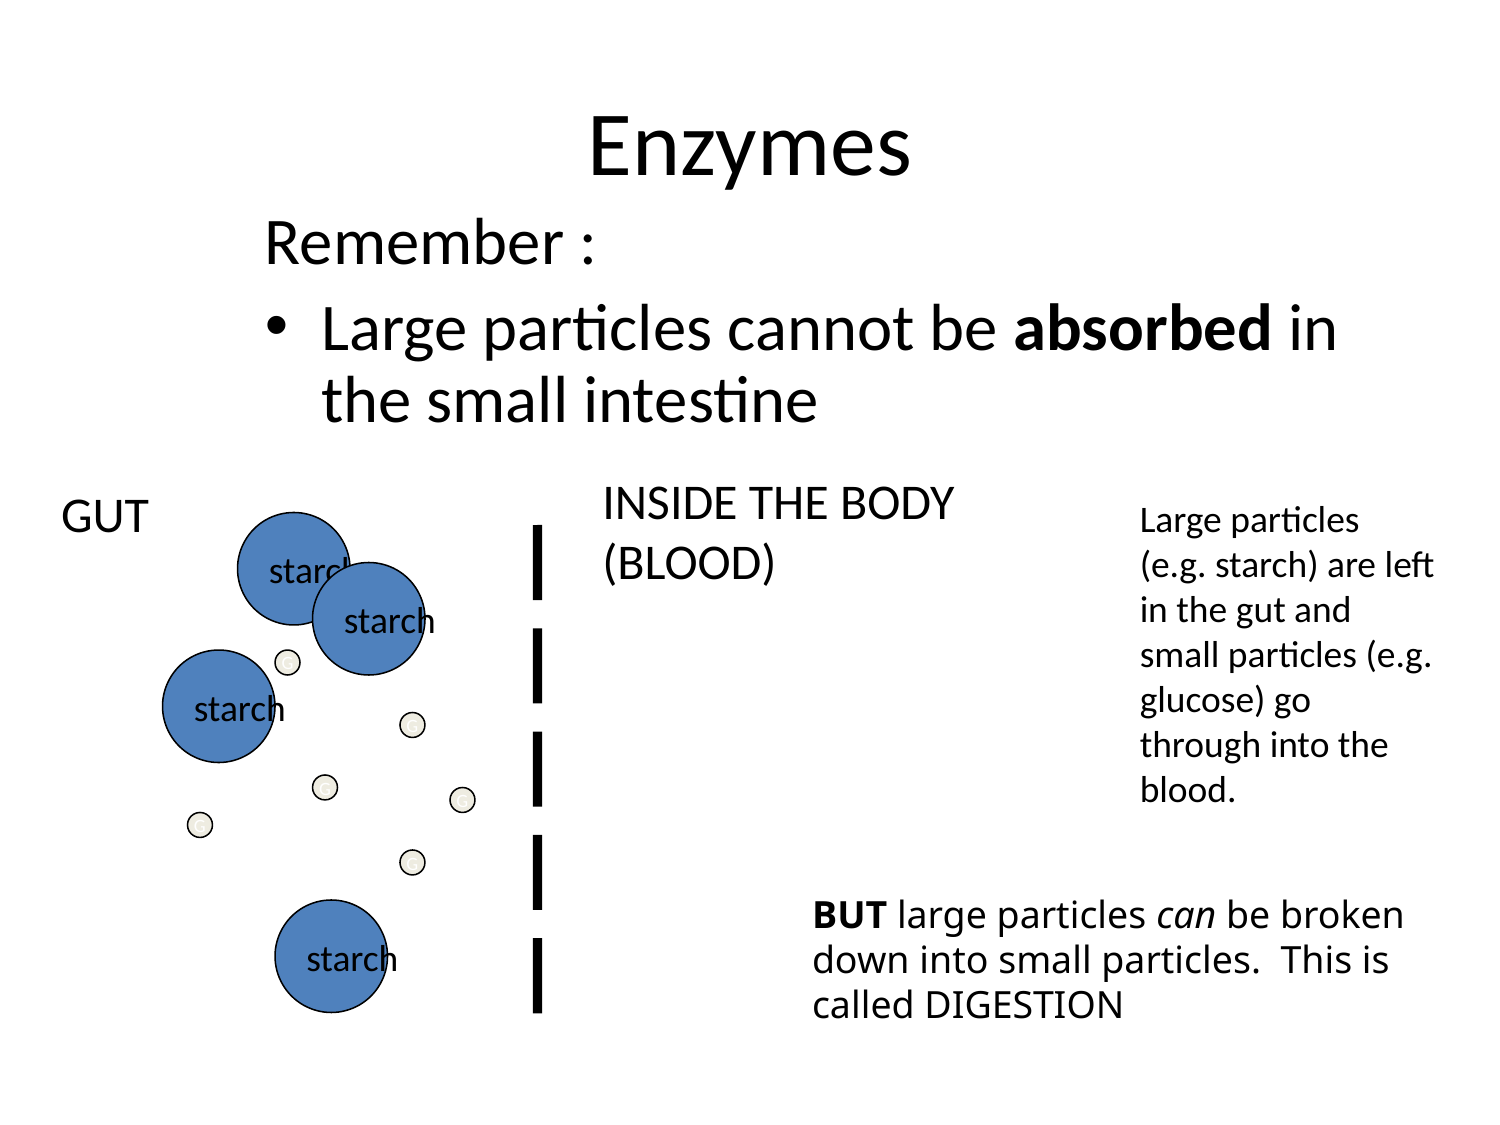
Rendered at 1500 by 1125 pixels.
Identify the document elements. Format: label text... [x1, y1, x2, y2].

text_box starch [275, 900, 388, 1013]
text_box G [450, 787, 475, 813]
title Enzymes [75, 45, 1425, 233]
text_box BUT large particles can be broken down into small particles. This is called DIGESTION [797, 883, 1438, 1033]
text_box G [187, 812, 213, 838]
text_box starch [312, 562, 426, 676]
list Remember : Large particles cannot be absorbed in the small intestine [249, 200, 1400, 450]
text_box GUT [46, 474, 164, 550]
text_box INSIDE THE BODY (BLOOD) [587, 462, 991, 598]
text_box Large particles (e.g. starch) are left in the gut and small particles (e.g. glucose) go through into the blood. [1125, 487, 1450, 818]
text_box G [399, 712, 425, 738]
text_box G [312, 774, 338, 800]
text_box starch [237, 512, 350, 625]
text_box G [275, 650, 301, 676]
text_box G [399, 849, 425, 875]
text_box starch [162, 650, 276, 763]
